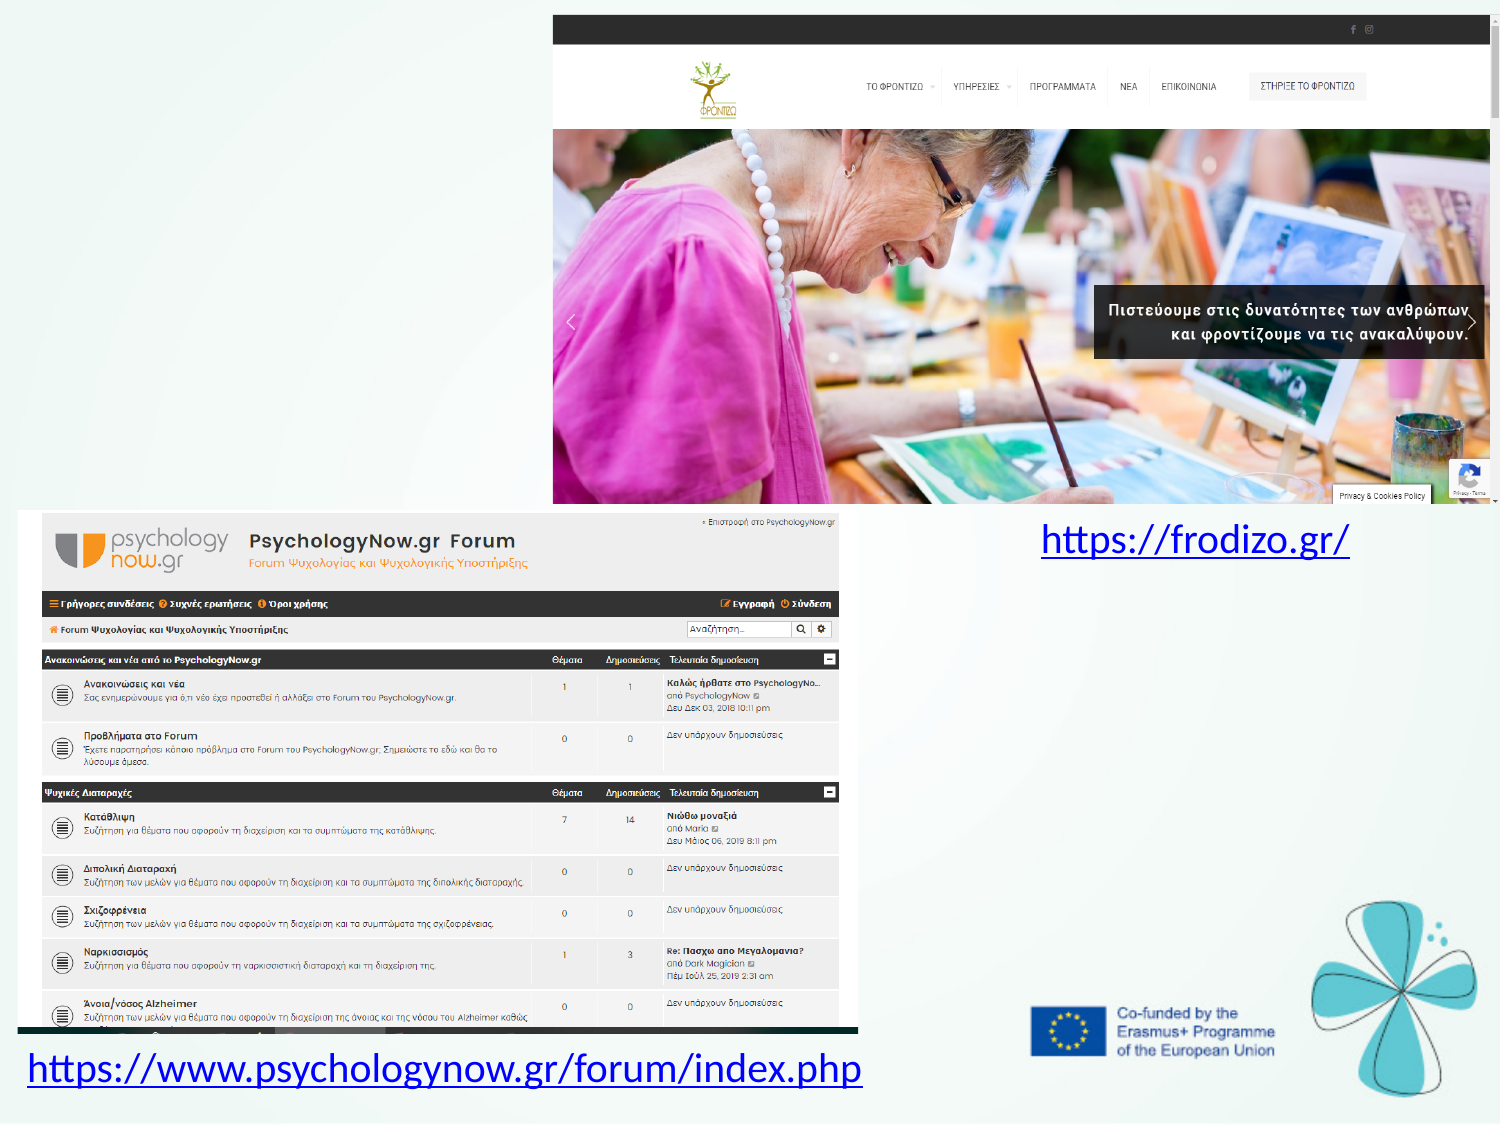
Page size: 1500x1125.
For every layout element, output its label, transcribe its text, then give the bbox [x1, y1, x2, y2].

text_box https://www.psychologynow.gr/forum/index.php [12, 1033, 906, 1099]
picture [0, 0, 1500, 1125]
text_box https://frodizo.gr/ [1026, 513, 1365, 570]
